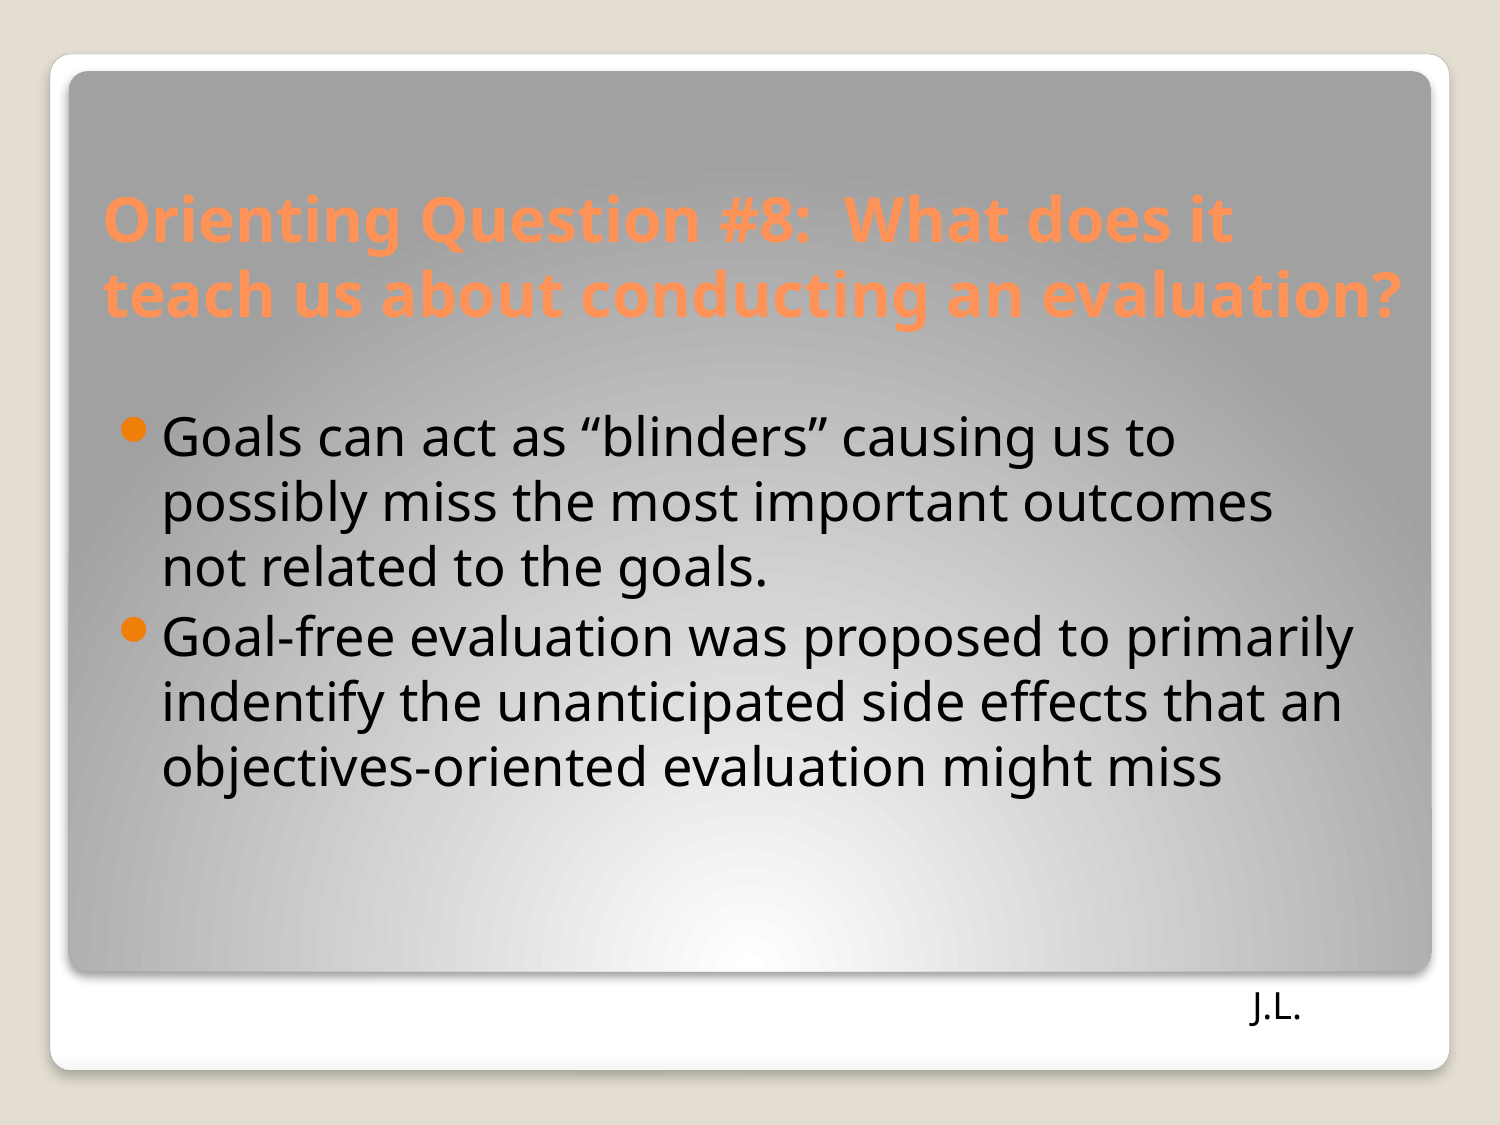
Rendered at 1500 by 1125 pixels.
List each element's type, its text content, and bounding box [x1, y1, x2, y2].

list Goals can act as “blinders” causing us to possibly miss the most important outcomes not related to the goals. Goal-free evaluation was proposed to primarily indentify the unanticipated side effects that an objectives-oriented evaluation might miss [87, 387, 1375, 913]
text_box J.L. [1237, 974, 1363, 1035]
title Orienting Question #8: What does it teach us about conducting an evaluation? [87, 125, 1430, 338]
